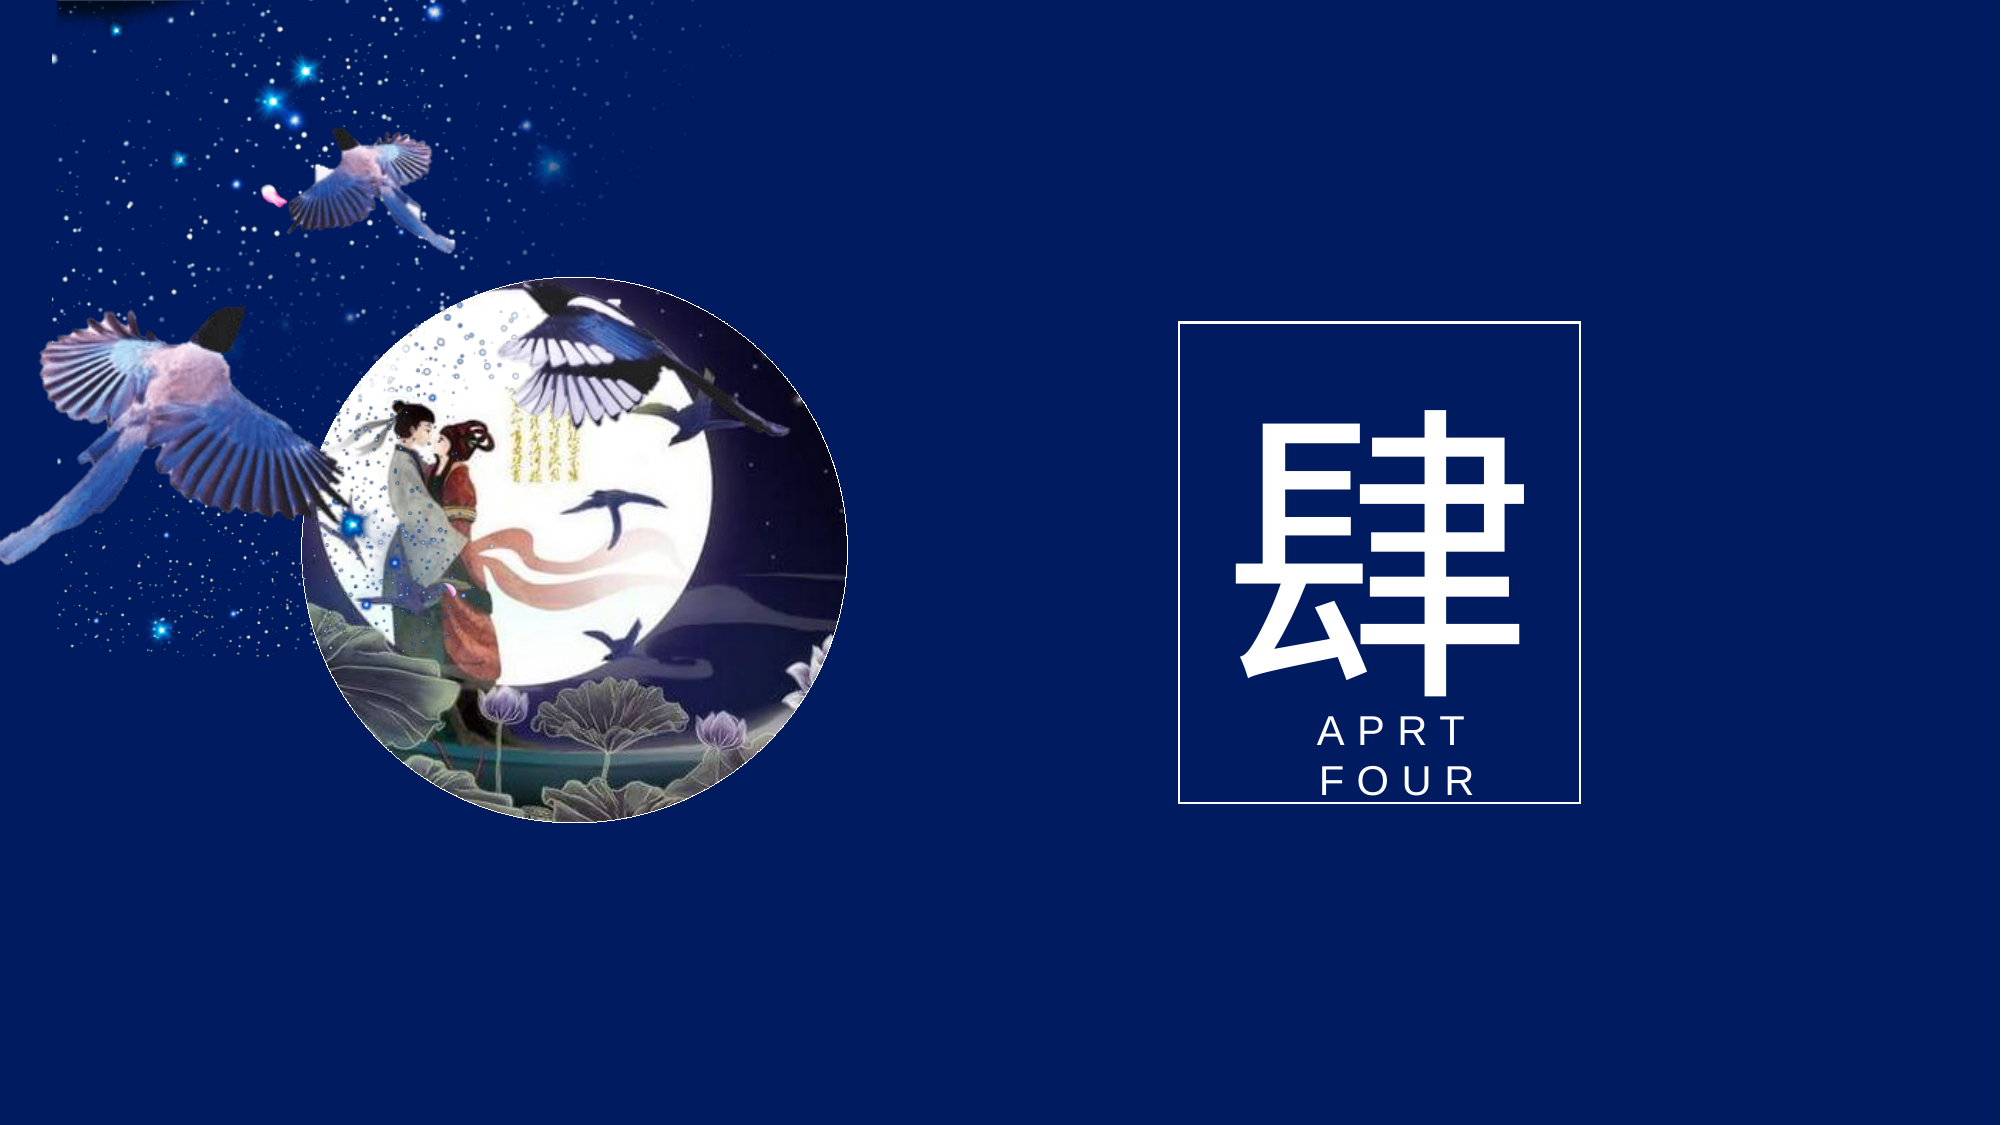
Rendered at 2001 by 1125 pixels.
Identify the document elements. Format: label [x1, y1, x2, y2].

text_box [1300, 277, 1699, 823]
picture [0, 0, 1523, 1125]
